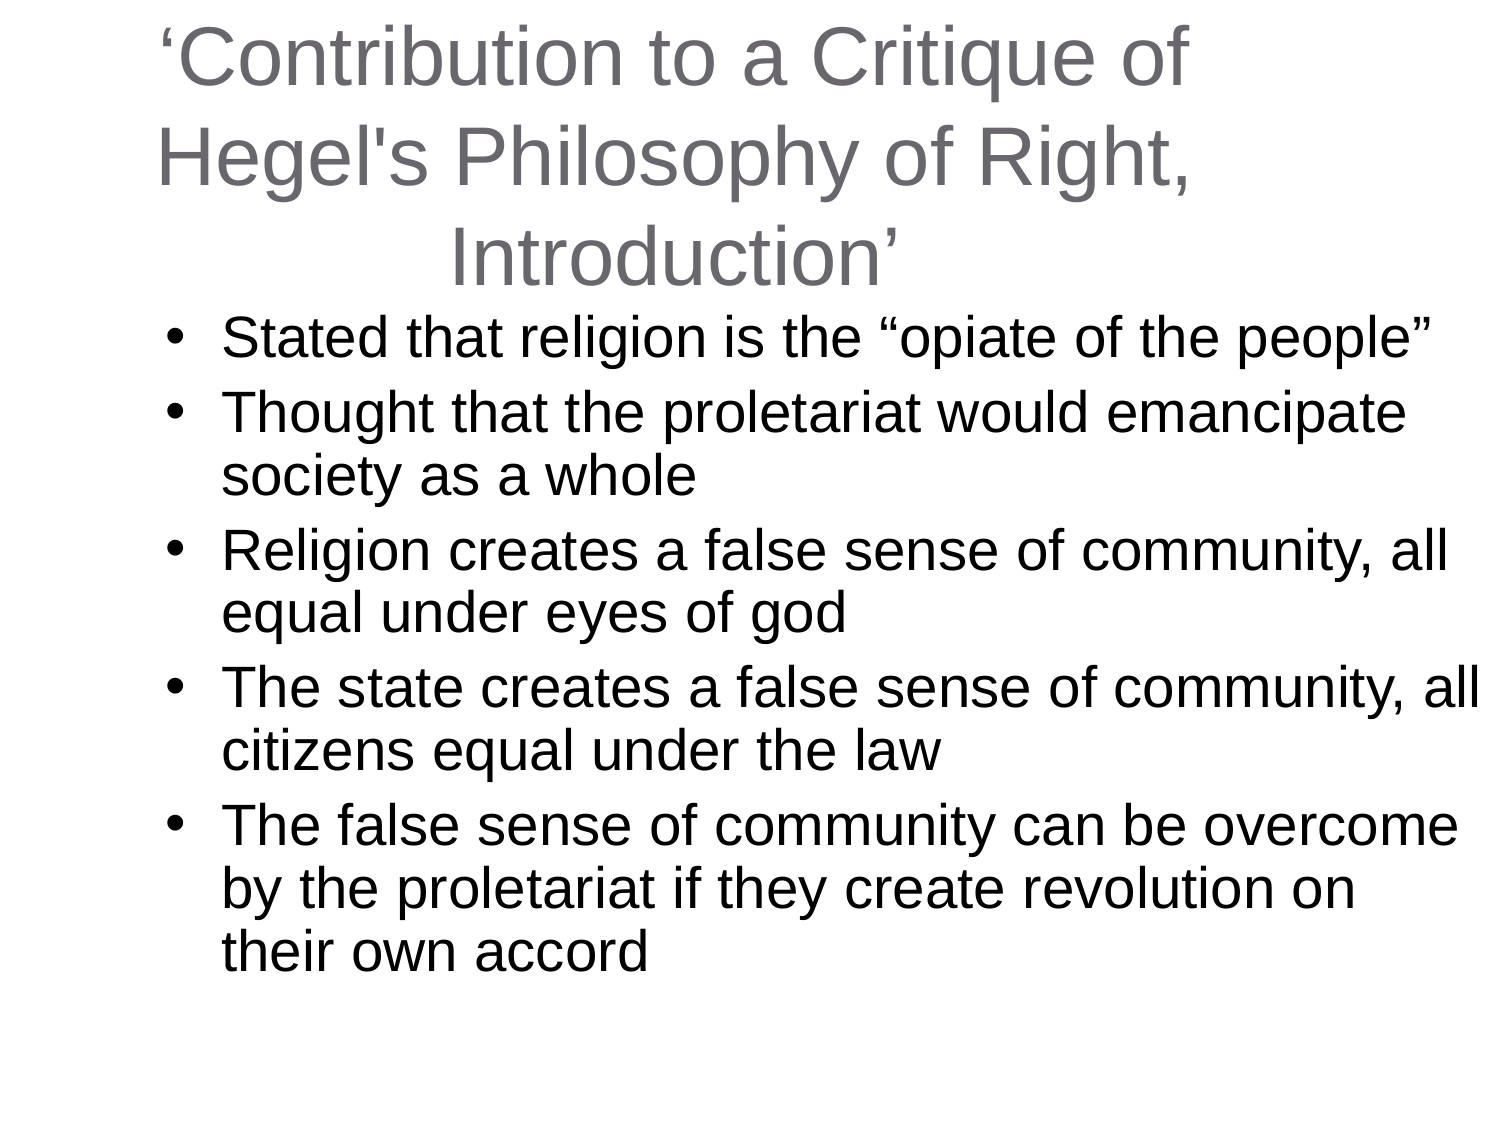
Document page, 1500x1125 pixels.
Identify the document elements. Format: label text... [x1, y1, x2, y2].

title ‘Contribution to a Critique of Hegel's Philosophy of Right, Introduction’ [0, 87, 1350, 318]
list Stated that religion is the “opiate of the people” Thought that the proletariat would emancipate society as a whole Religion creates a false sense of community, all equal under eyes of god The state creates a false sense of community, all citizens equal under the law The false sense of community can be overcome by the proletariat if they create revolution on their own accord [150, 299, 1500, 1043]
